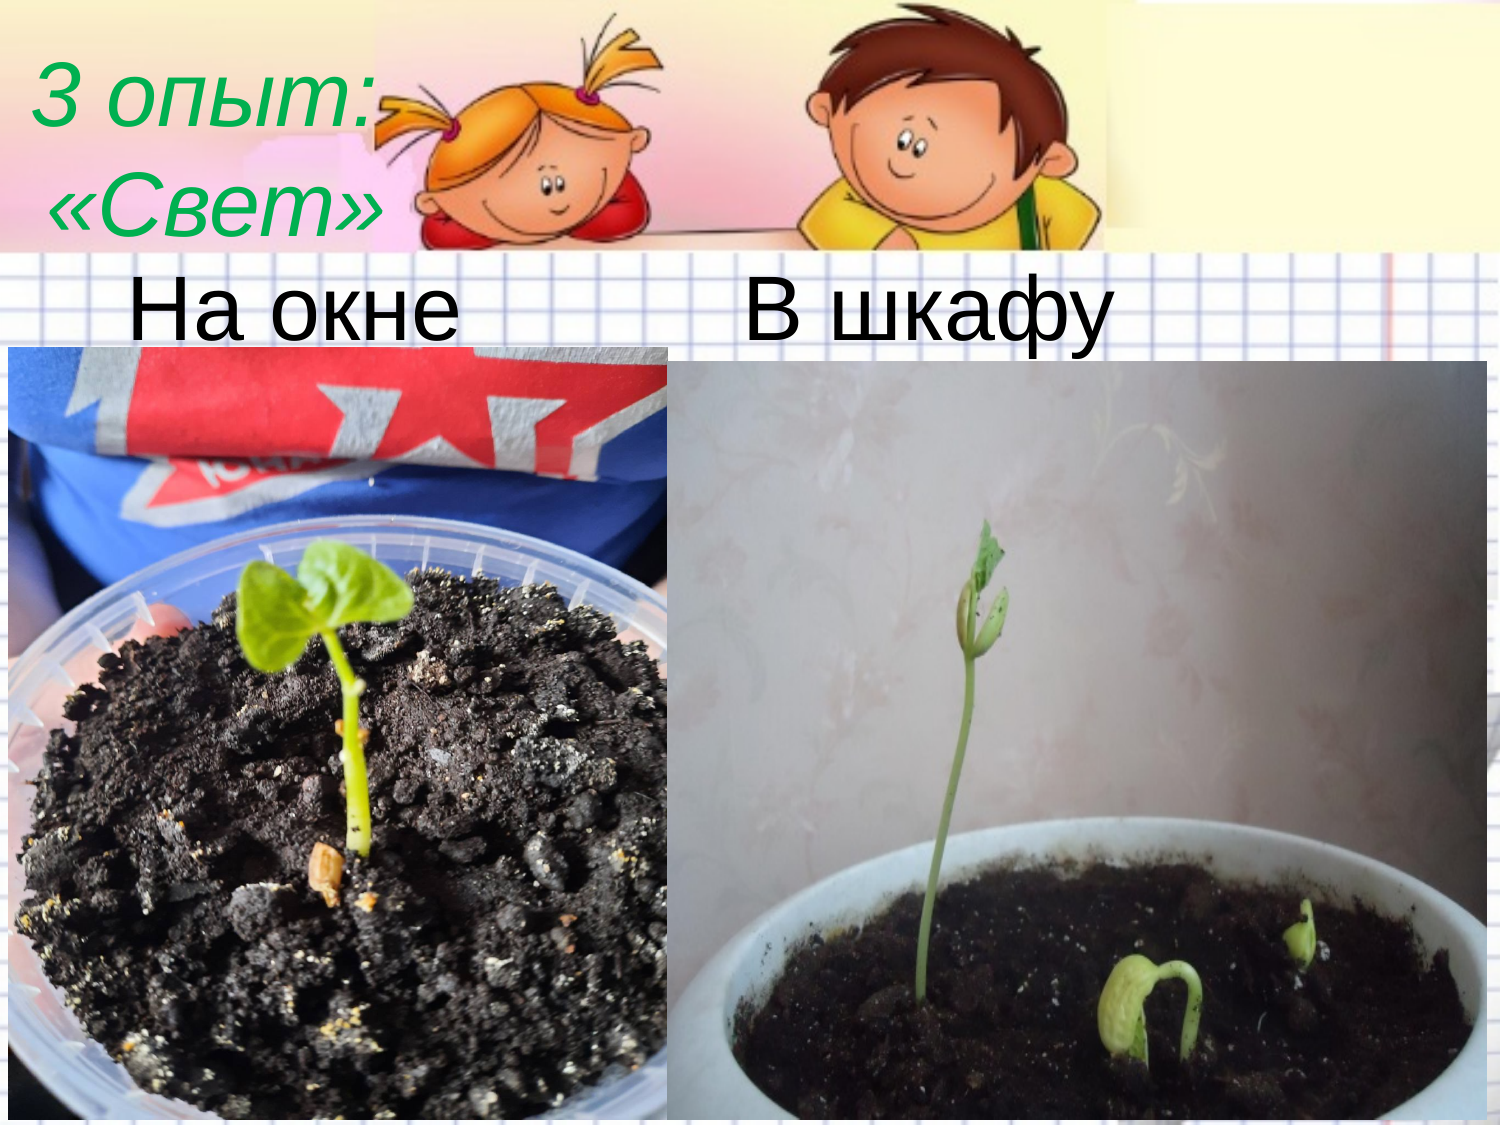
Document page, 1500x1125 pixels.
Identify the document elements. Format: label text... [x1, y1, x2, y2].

picture [0, 0, 1500, 1125]
text_box 3 опыт: «Свет» [6, 27, 403, 260]
title На окне В шкафу [0, 260, 1270, 348]
